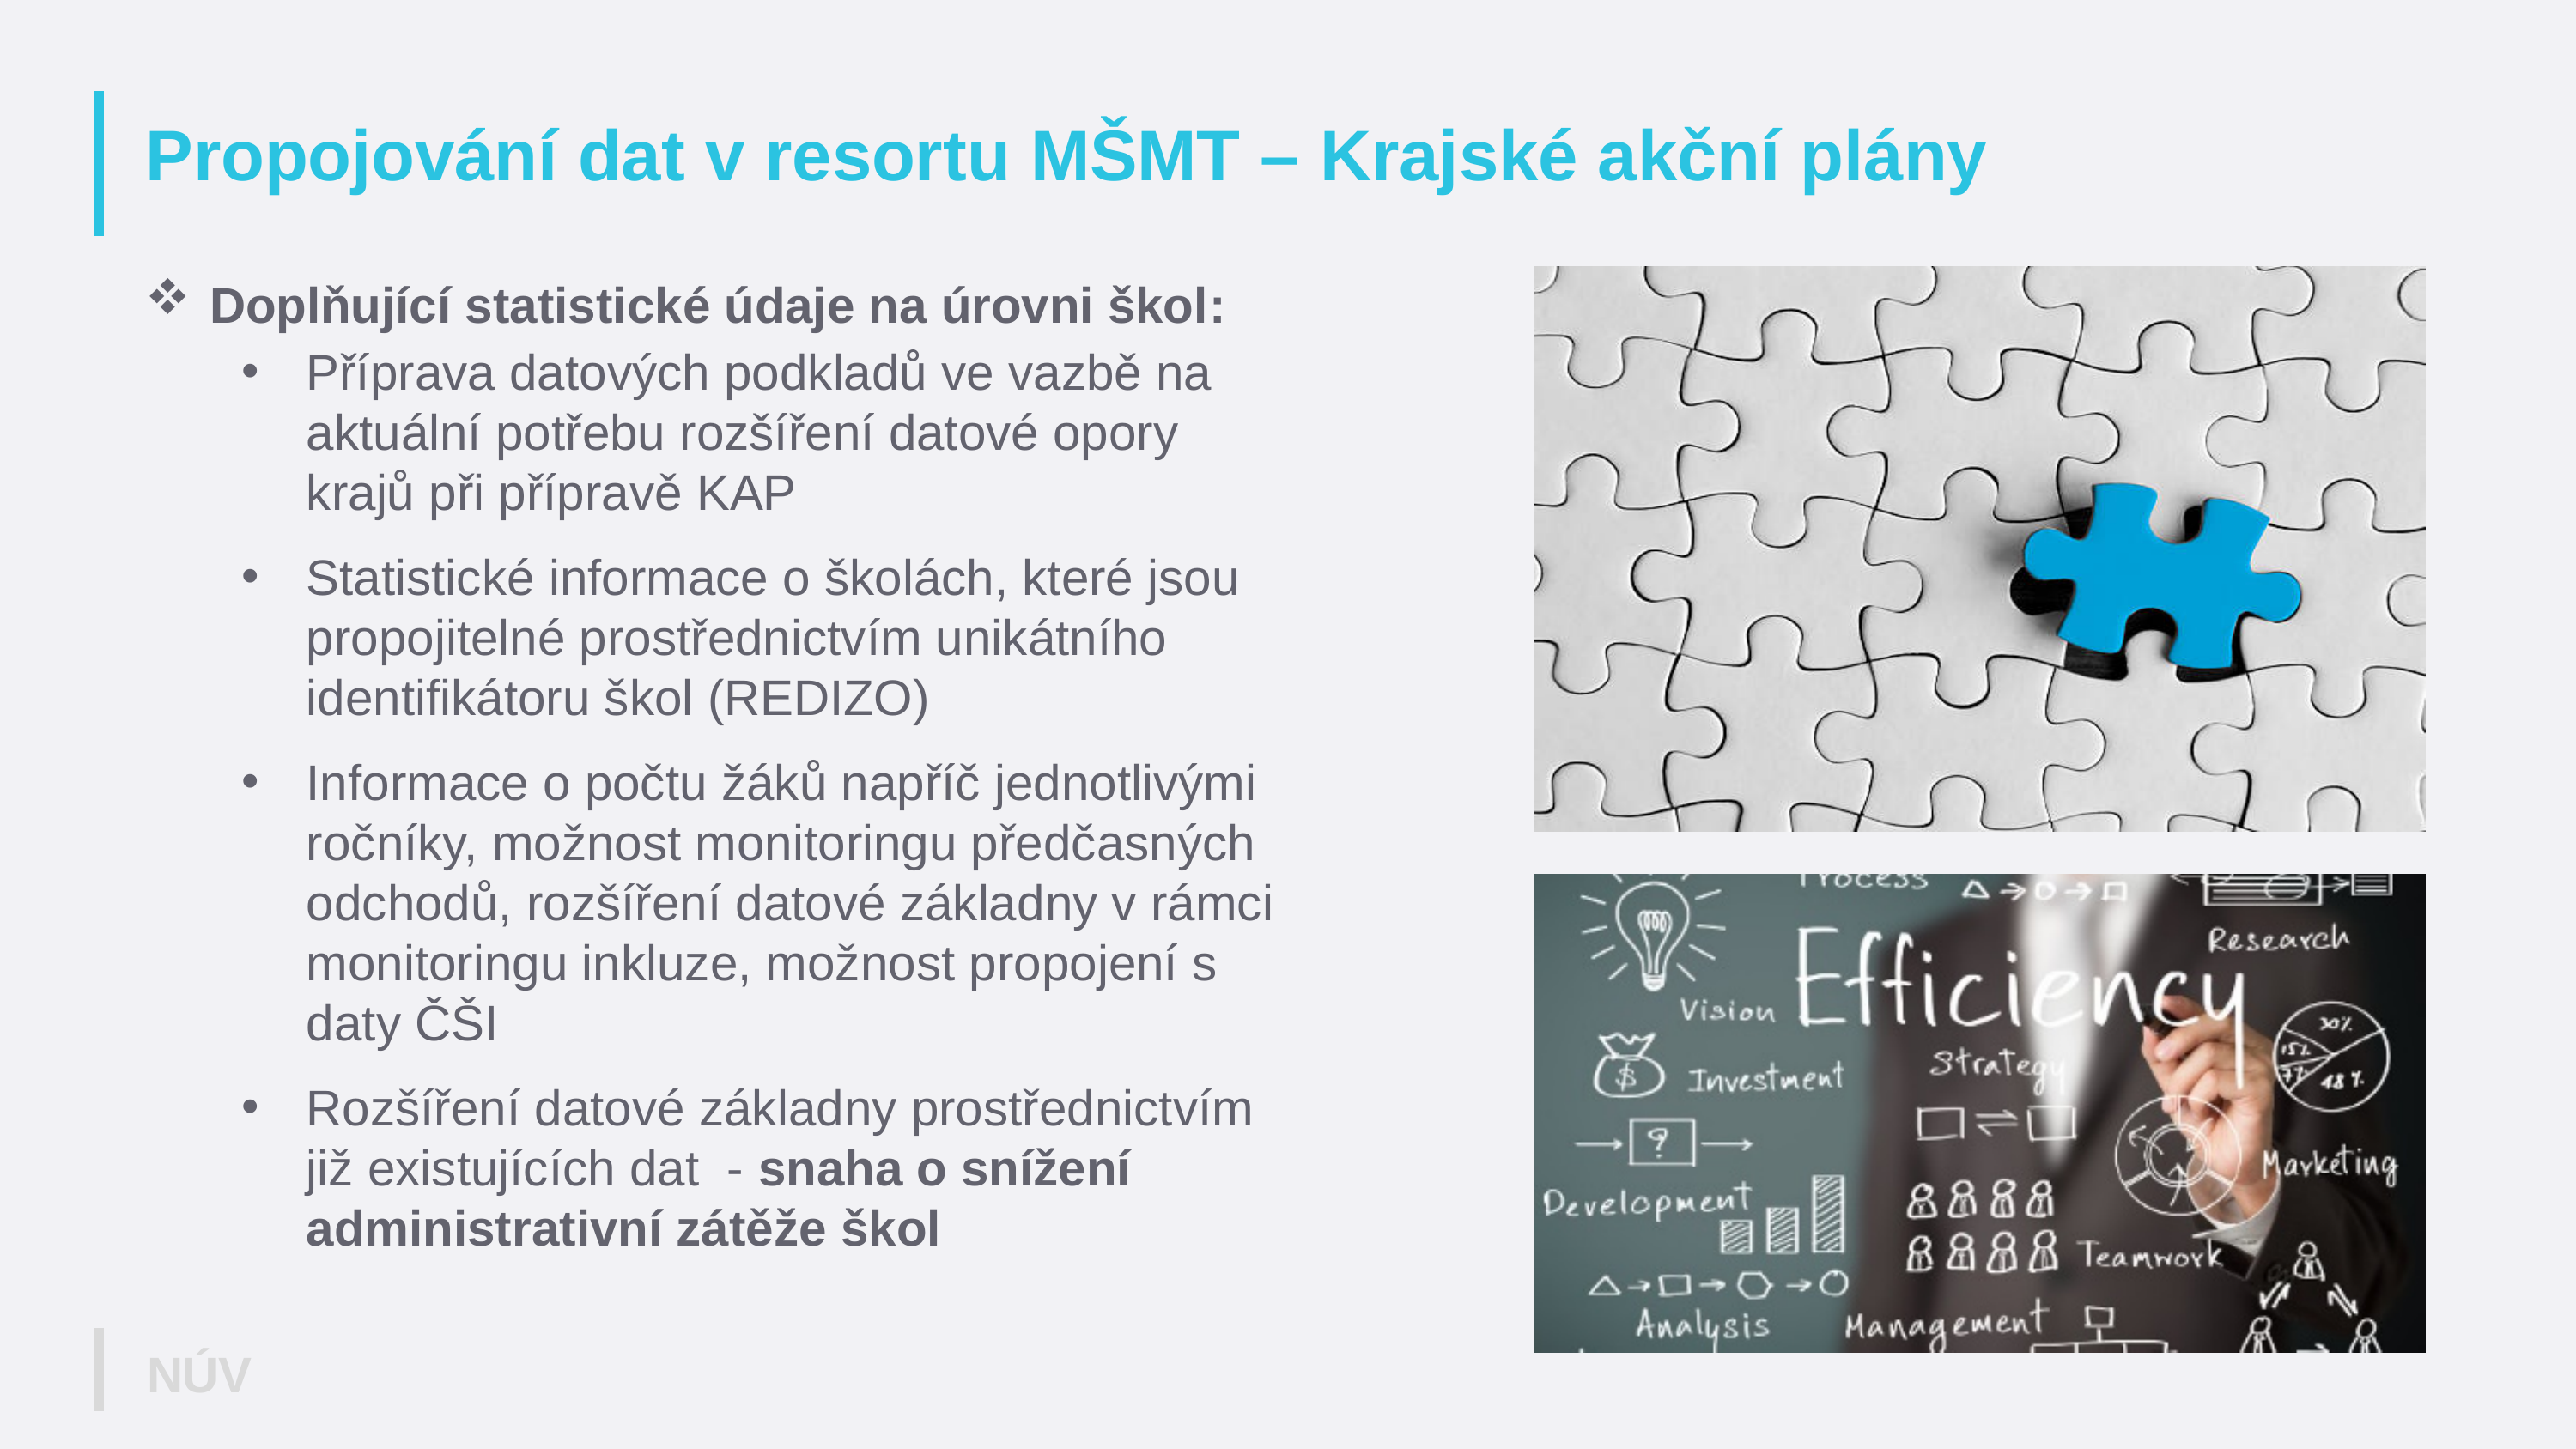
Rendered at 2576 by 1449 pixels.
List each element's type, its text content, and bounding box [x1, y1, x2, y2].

picture [1534, 874, 2426, 1353]
title Propojování dat v resortu MŠMT – Krajské akční plány [132, 112, 2523, 204]
text_box Doplňující statistické údaje na úrovni škol: Příprava datových podkladů ve vazbě na aktuální potřebu rozšíření datové opory krajů při přípravě KAP Statistické informace o školách, které jsou propojitelné prostřednictvím unikátního identifikátoru škol (REDIZO) Informace o počtu žáků napříč jednotlivými ročníky, možnost monitoringu předčasných odchodů, rozšíření datové základny v rámci monitoringu inkluze, možnost propojení s daty ČŠI Rozšíření datové základny prostřednictvím již existujících dat - snaha o snížení administrativní zátěže škol [132, 266, 1288, 1330]
picture [1534, 266, 2426, 832]
